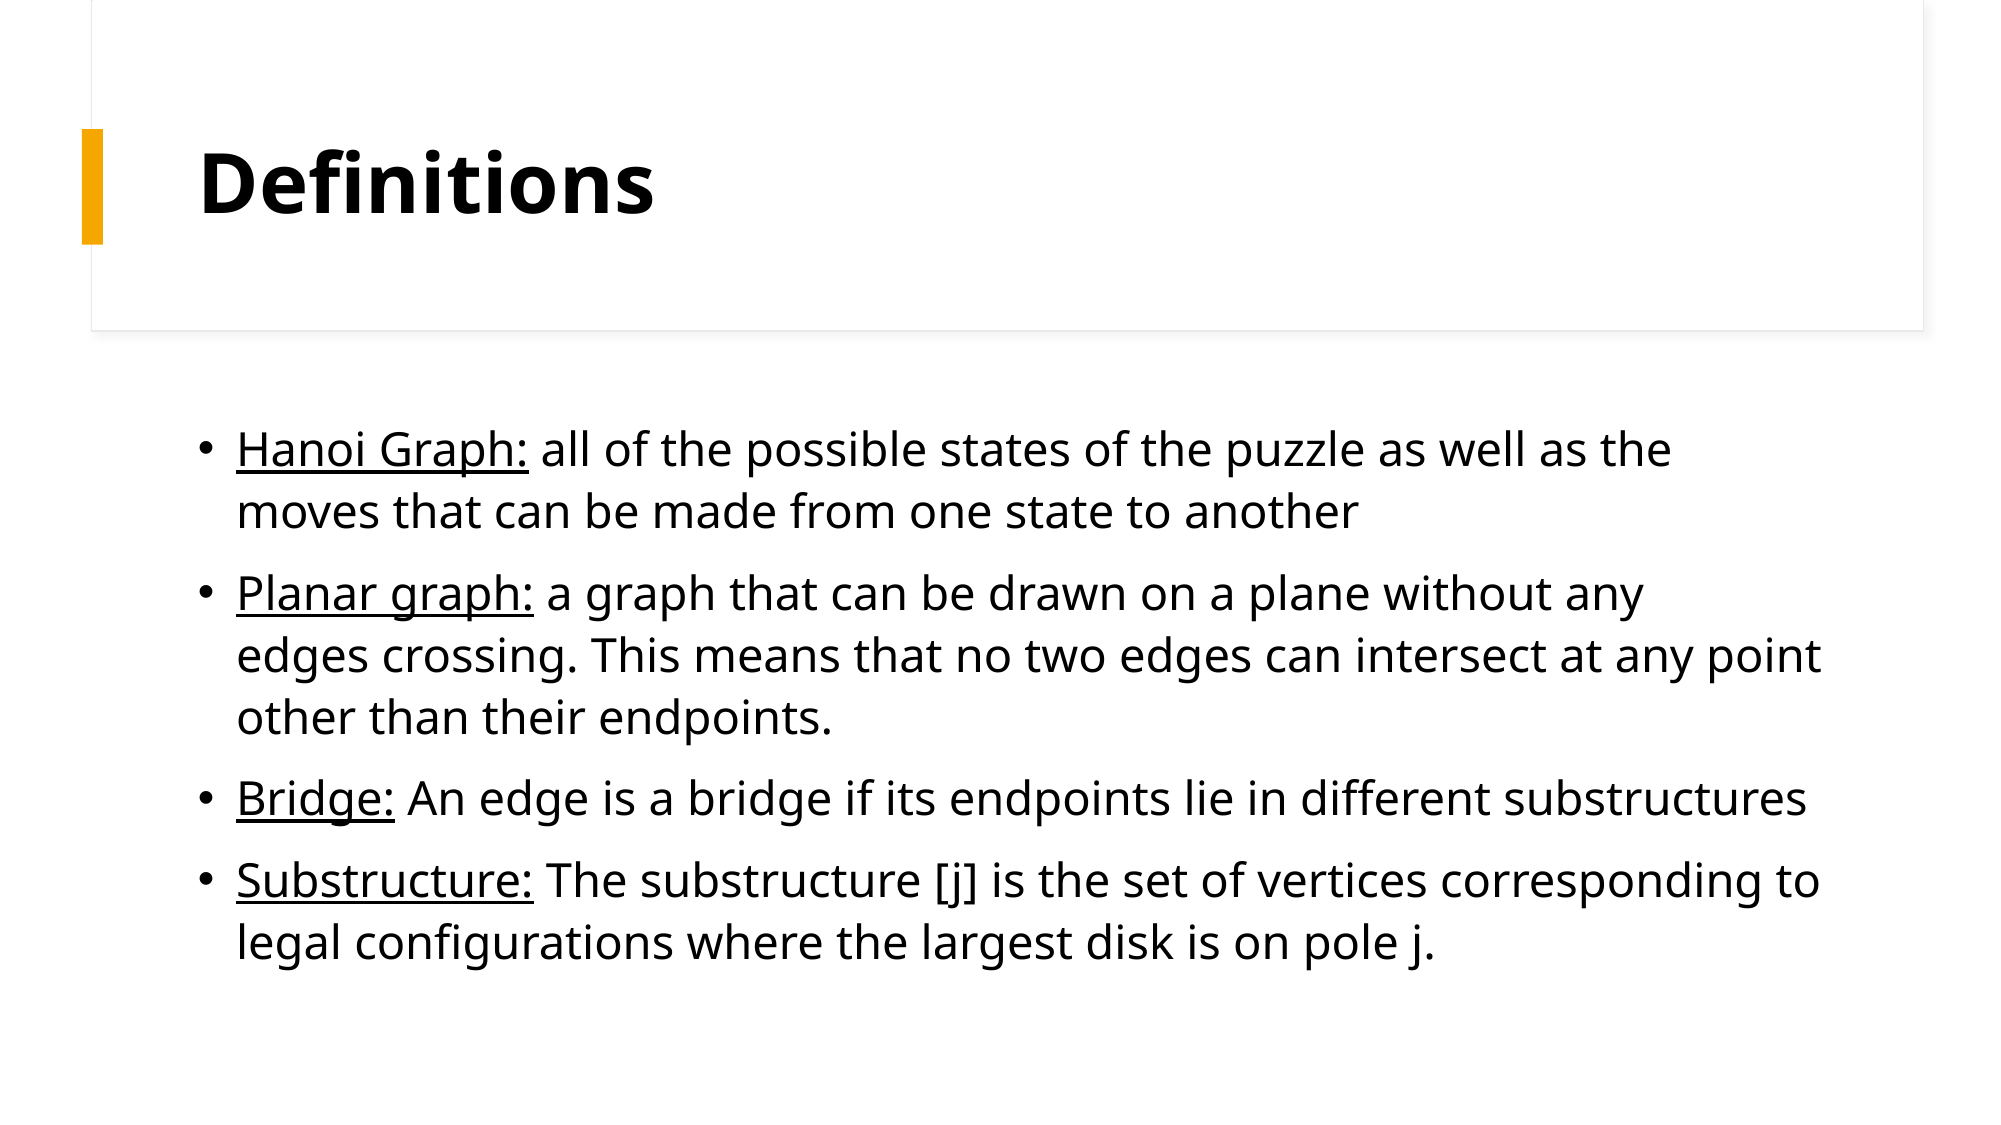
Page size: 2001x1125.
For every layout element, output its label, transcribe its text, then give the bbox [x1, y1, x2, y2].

list Hanoi Graph: all of the possible states of the puzzle as well as the moves that can be made from one state to another Planar graph: a graph that can be drawn on a plane without any edges crossing. This means that no two edges can intersect at any point other than their endpoints. Bridge: An edge is a bridge if its endpoints lie in different substructures Substructure: The substructure [j] is the set of vertices corresponding to legal configurations where the largest disk is on pole j. [183, 406, 1851, 1013]
title Definitions [183, 90, 1851, 284]
